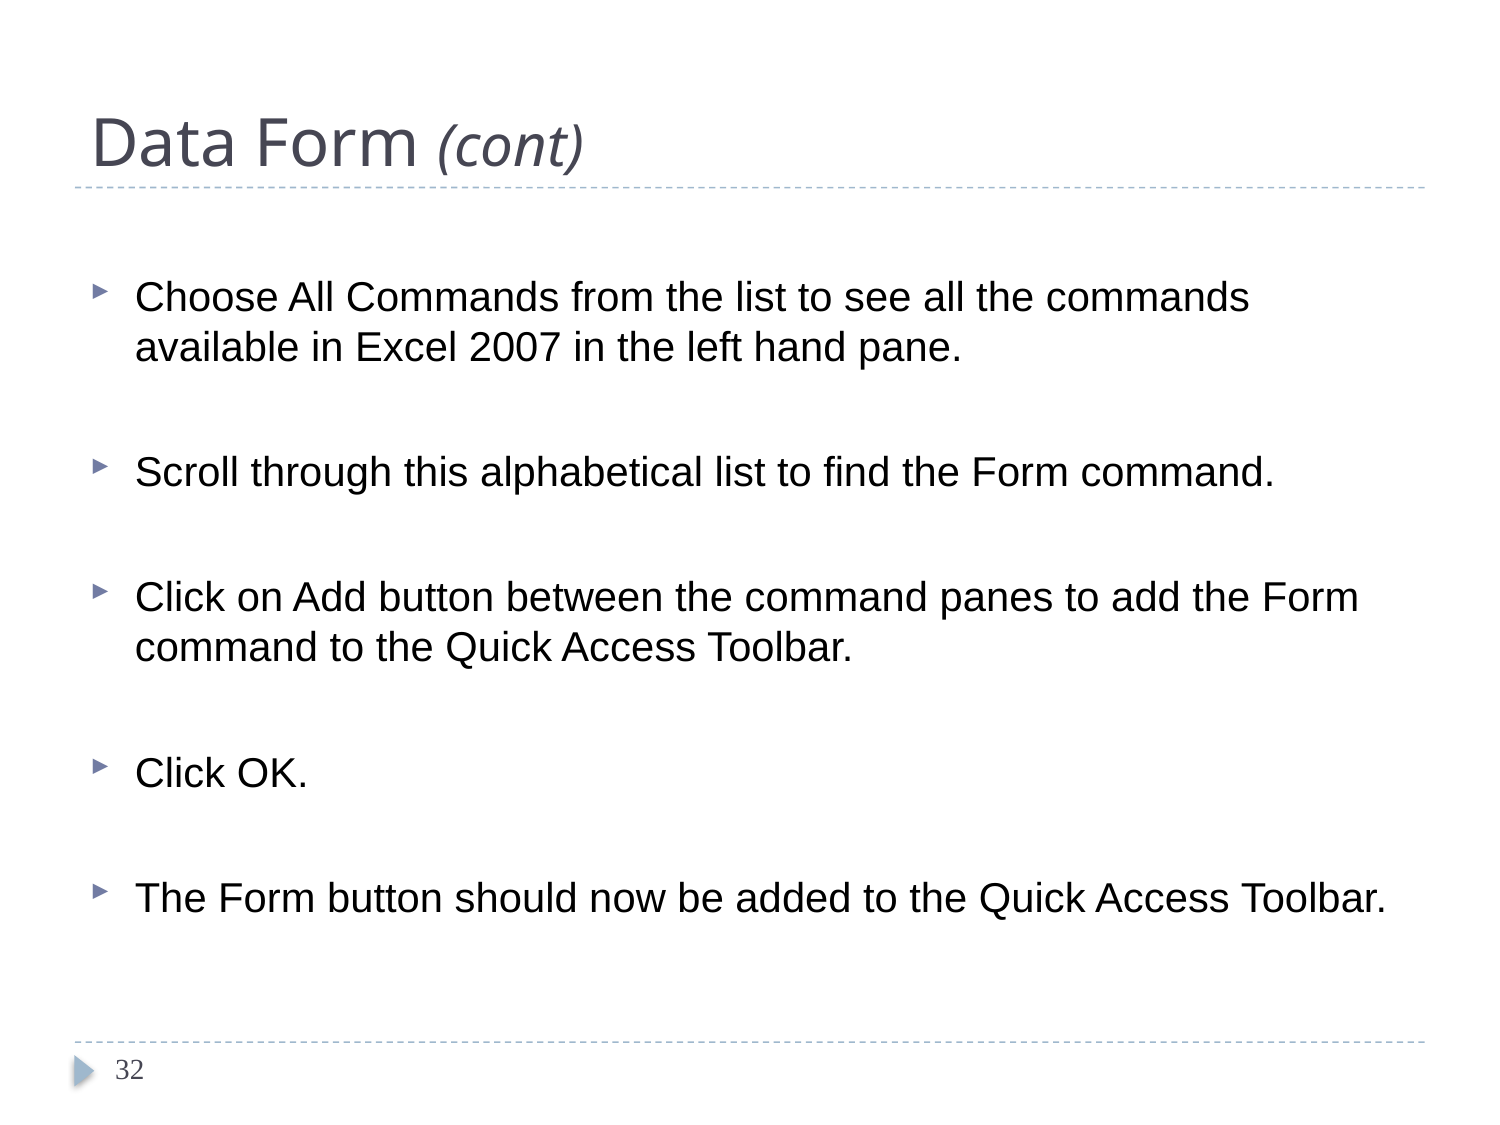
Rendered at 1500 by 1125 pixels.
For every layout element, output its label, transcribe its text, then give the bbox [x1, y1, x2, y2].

title Data Form (cont) [74, 24, 1426, 188]
list Choose All Commands from the list to see all the commands available in Excel 2007 in the left hand pane. Scroll through this alphabetical list to find the Form command. Click on Add button between the command panes to add the Form command to the Quick Access Toolbar. Click OK. The Form button should now be added to the Quick Access Toolbar. [74, 199, 1426, 1011]
slide_number 32 [100, 1042, 426, 1103]
